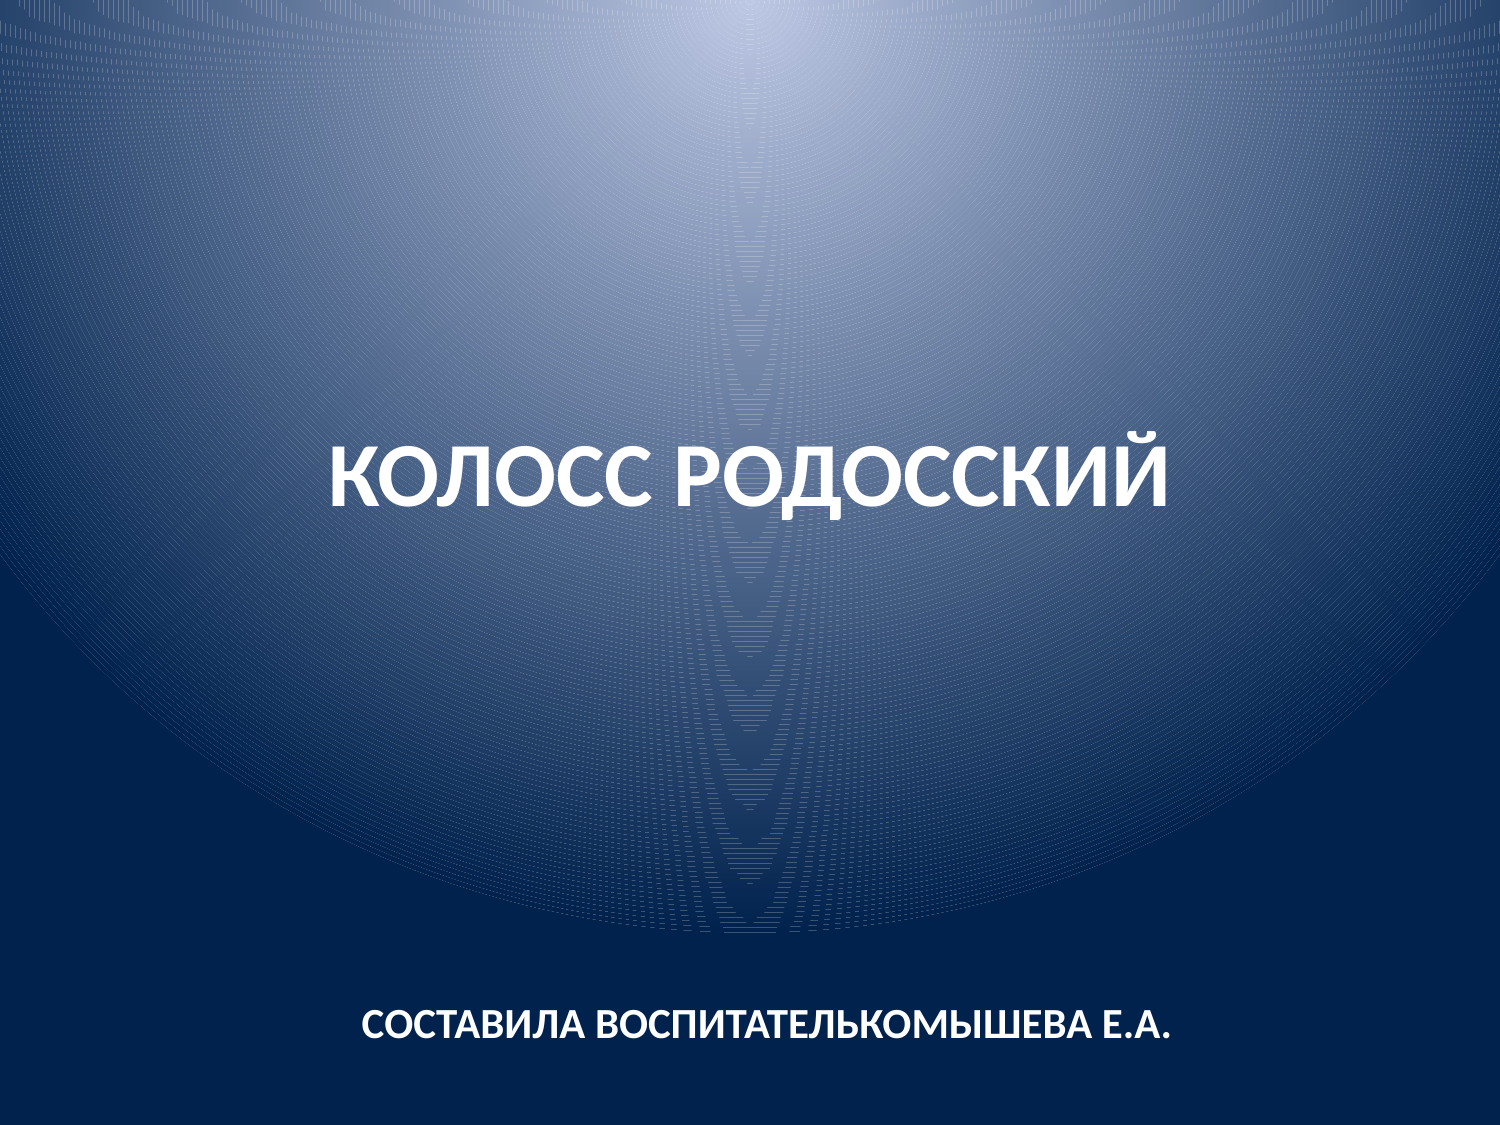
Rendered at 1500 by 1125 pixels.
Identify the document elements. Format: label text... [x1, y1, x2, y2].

title КОЛОСС РОДОССКИЙ [112, 349, 1388, 591]
subtitle СОСТАВИЛА ВОСПИТАТЕЛЬКОМЫШЕВА Е.А. [242, 987, 1293, 1055]
